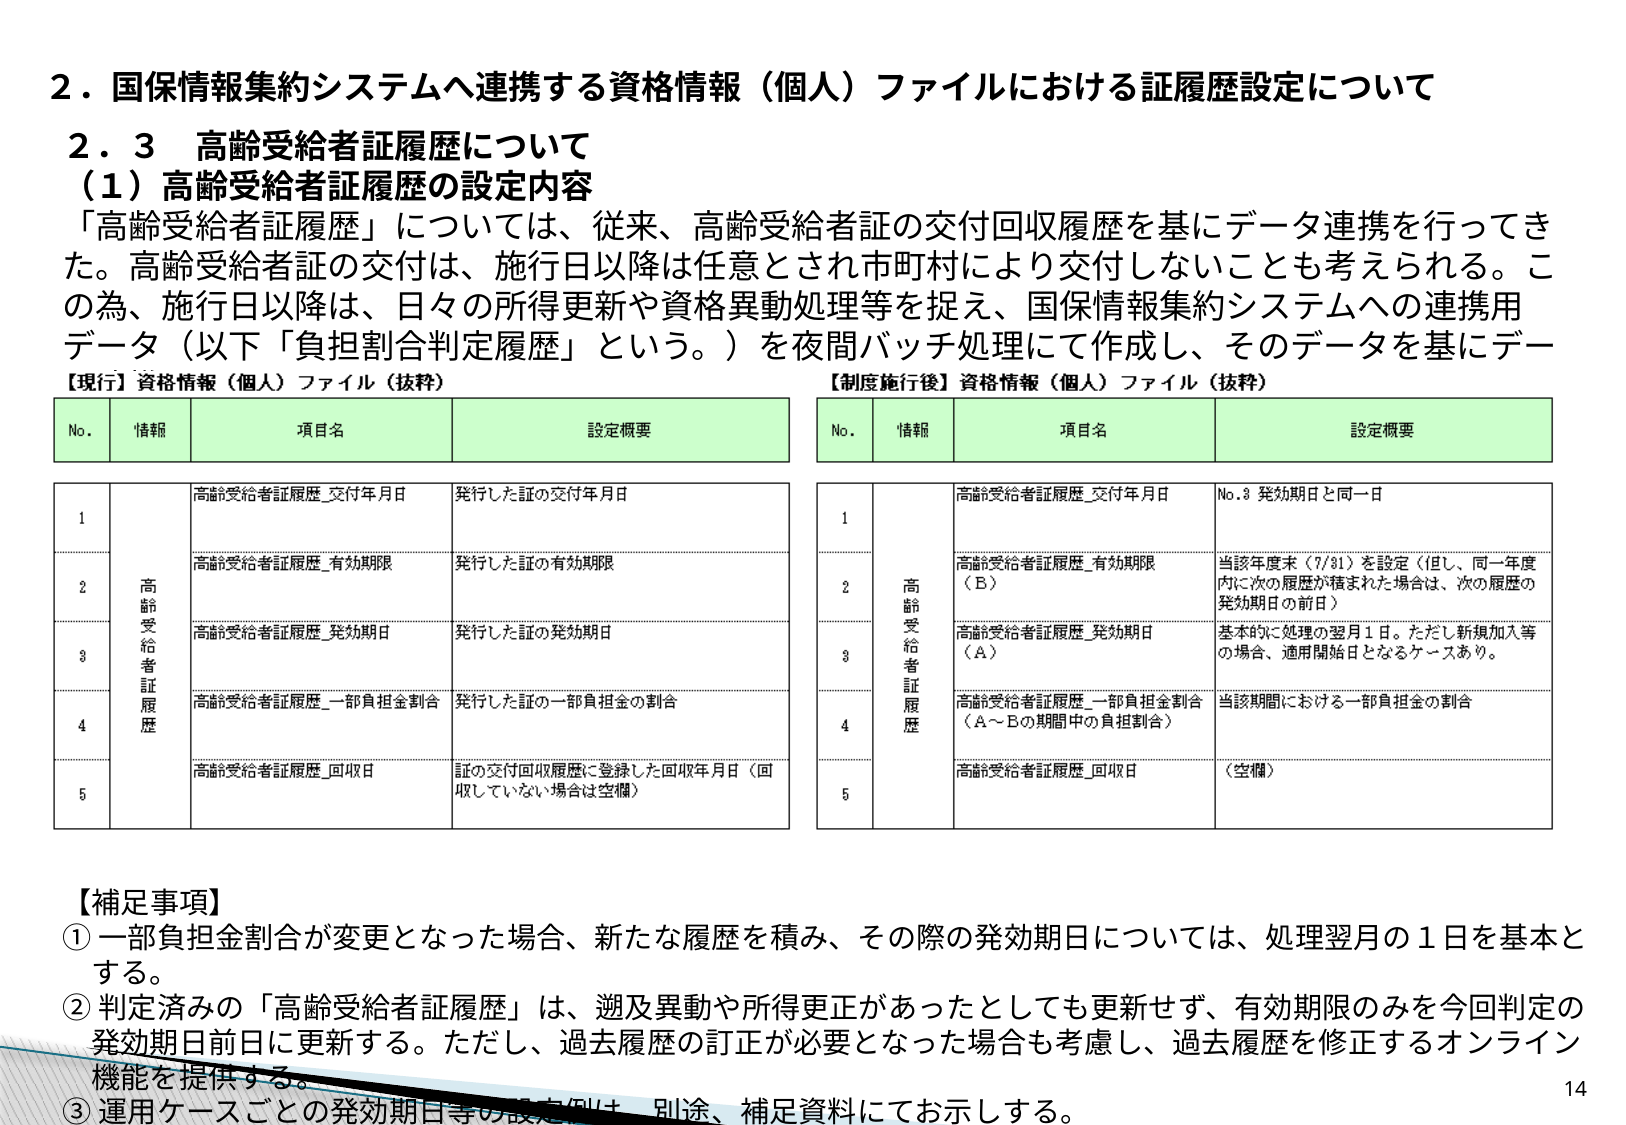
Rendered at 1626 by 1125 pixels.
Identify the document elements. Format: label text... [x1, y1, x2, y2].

text_box ２．国保情報集約システムへ連携する資格情報（個人）ファイルにおける証履歴設定について [29, 58, 1483, 114]
slide_number 13 [1536, 1051, 1602, 1112]
text_box ２．３ 高齢受給者証履歴について （１）高齢受給者証履歴の設定内容 「高齢受給者証履歴」については、従来、高齢受給者証の交付回収履歴を基にデータ連携を行ってきた。高齢受給者証の交付は、施行日以降は任意とされ市町村により交付しないことも考えられる。この為、施行日以降は、日々の所得更新や資格異動処理等を捉え、国保情報集約システムへの連携用データ（以下「負担割合判定履歴」という。）を夜間バッチ処理にて作成し、そのデータを基にデータ連携する。 【補足事項】 ①一部負担金割合が変更となった場合、新たな履歴を積み、その際の発効期日については、処理翌月の１日を基本とする。 ②判定済みの「高齢受給者証履歴」は、遡及異動や所得更正があったとしても更新せず、有効期限のみを今回判定の発効期日前日に更新する。ただし、過去履歴の訂正が必要となった場合も考慮し、過去履歴を修正するオンライン機能を提供する。 ③運用ケースごとの発効期日等の設定例は、別途、補足資料にてお示しする。 [47, 118, 1602, 1125]
picture [46, 371, 1561, 839]
